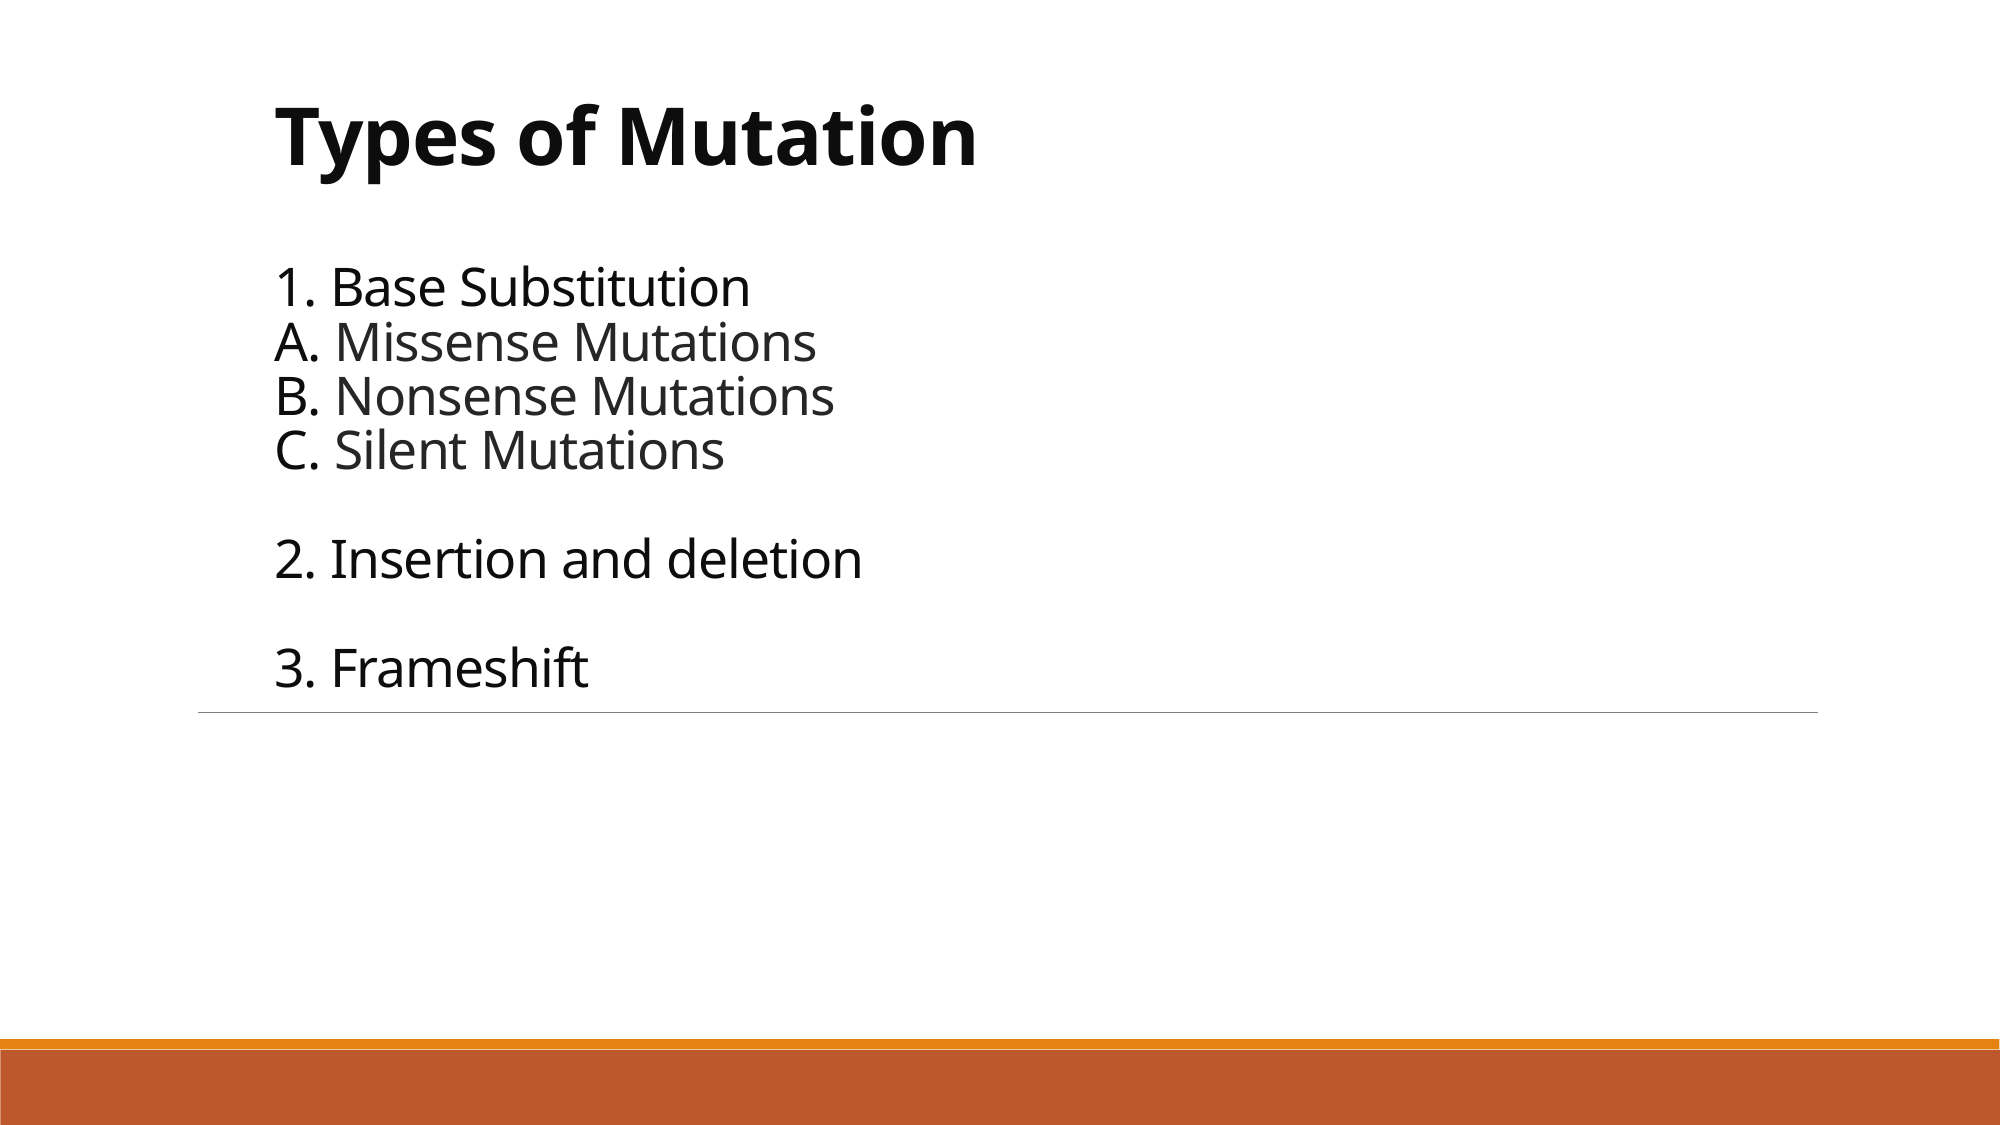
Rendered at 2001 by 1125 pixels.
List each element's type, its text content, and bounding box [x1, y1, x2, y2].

title Types of Mutation 1. Base Substitution A. Missense Mutations B. Nonsense Mutations C. Silent Mutations 2. Insertion and deletion 3. Frameshift [259, 85, 1566, 770]
